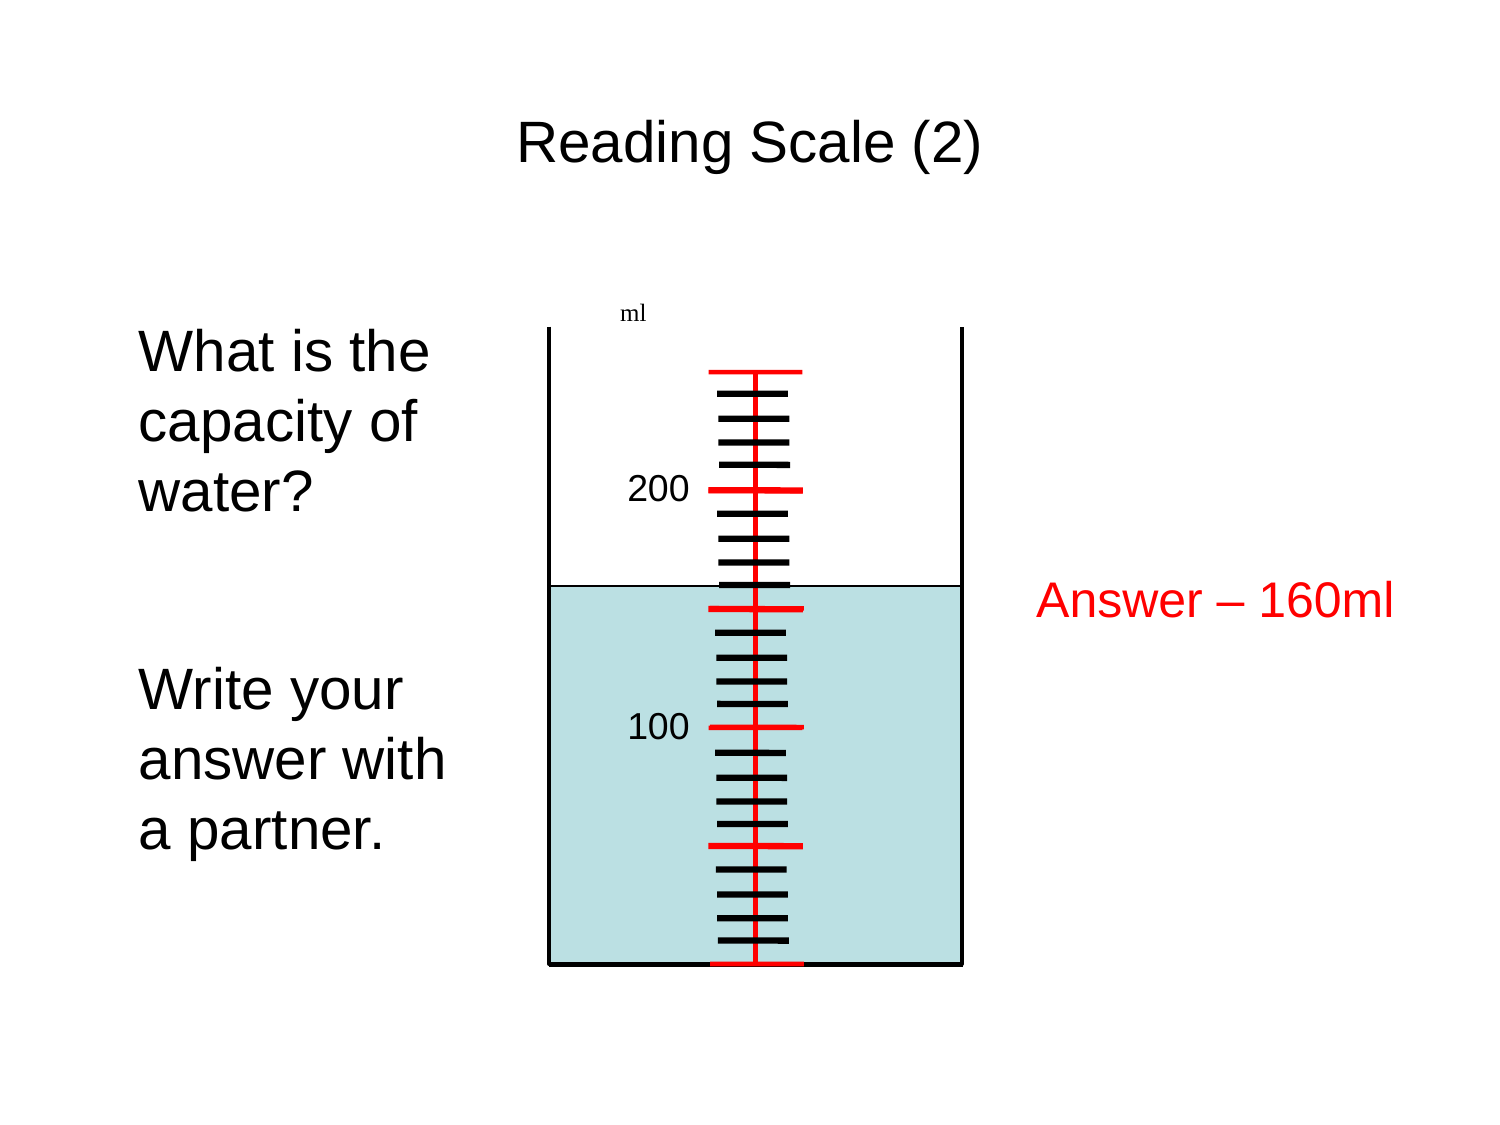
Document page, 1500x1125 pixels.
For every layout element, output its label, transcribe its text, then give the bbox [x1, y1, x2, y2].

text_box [548, 288, 962, 965]
title Reading Scale (2) [74, 44, 1426, 233]
text_box What is the capacity of water? Write your answer with a partner. [123, 305, 490, 869]
text_box Answer – 160ml [1021, 560, 1424, 636]
